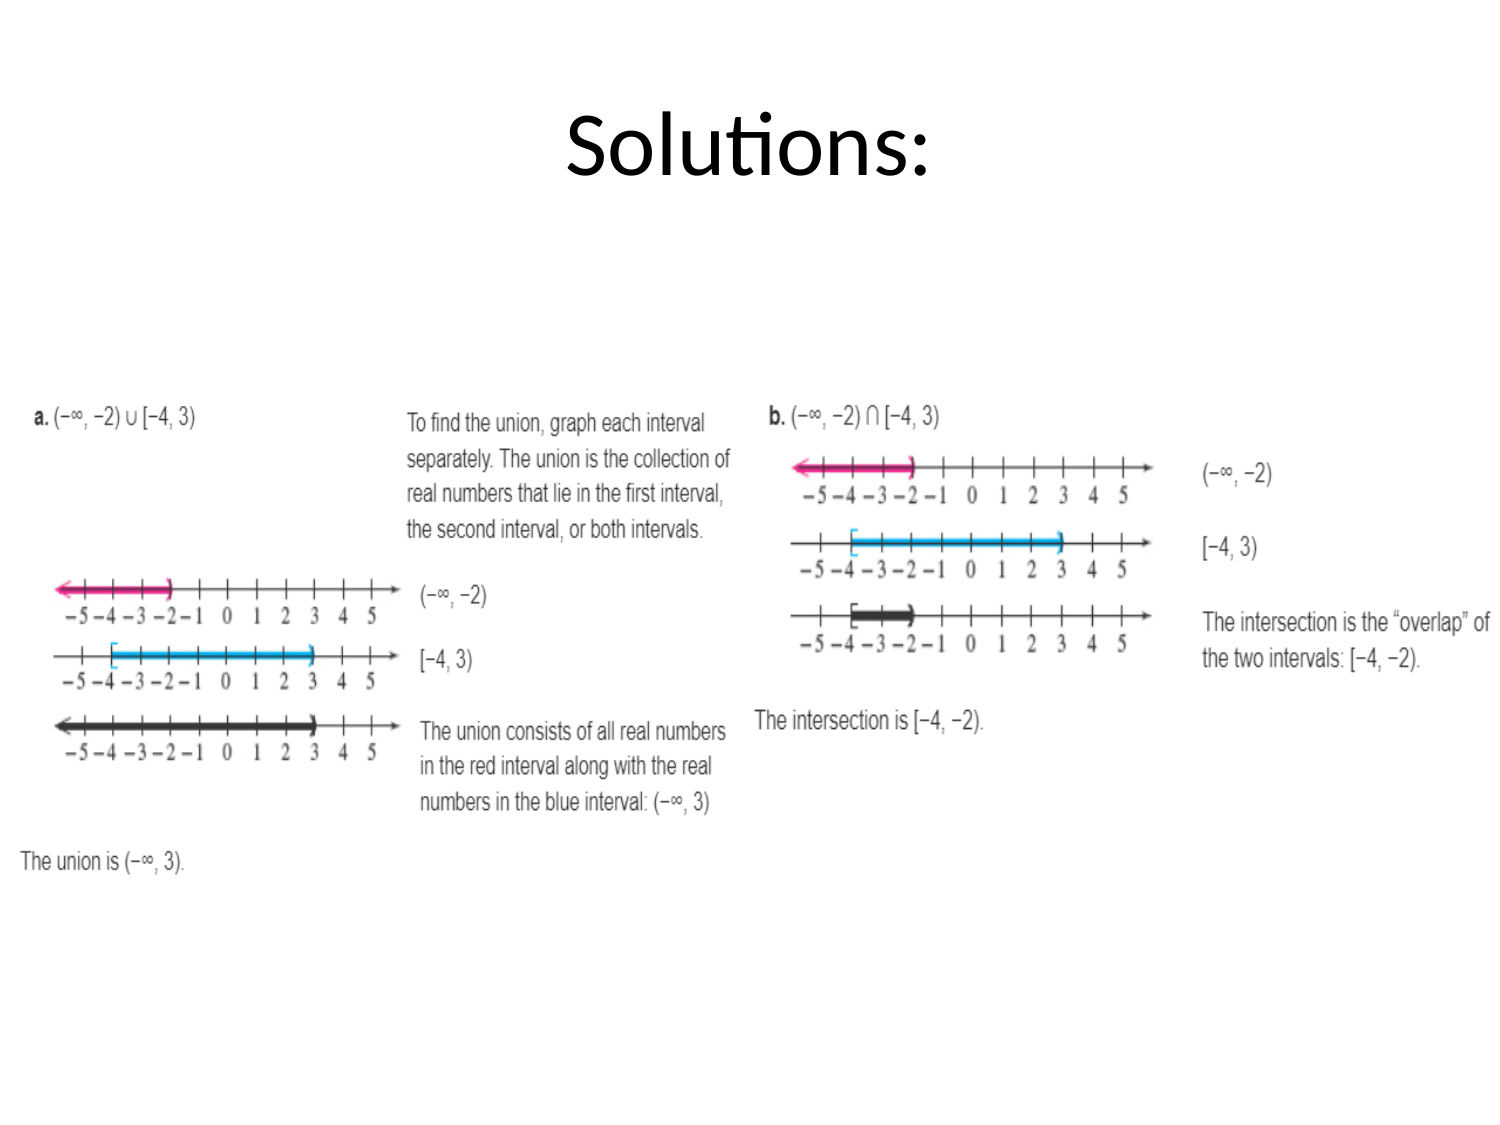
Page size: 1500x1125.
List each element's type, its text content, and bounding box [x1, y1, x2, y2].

picture [9, 394, 751, 878]
title Solutions: [75, 45, 1425, 233]
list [751, 394, 1499, 746]
